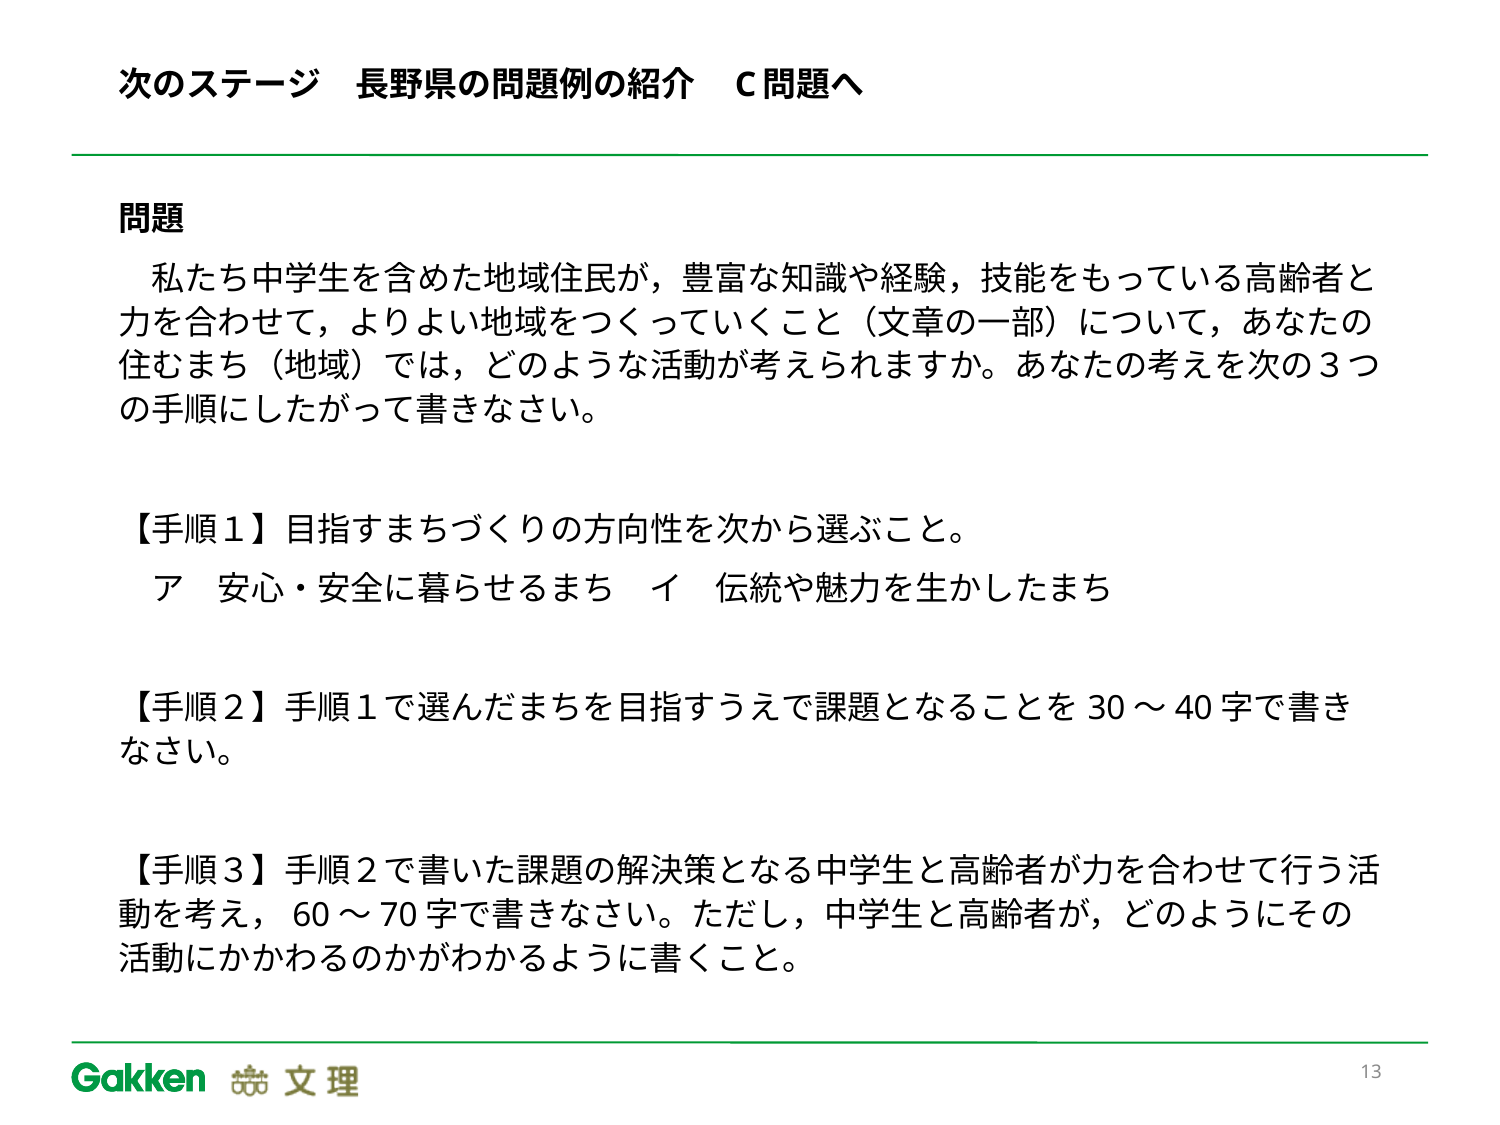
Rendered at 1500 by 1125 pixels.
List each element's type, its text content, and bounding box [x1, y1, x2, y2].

picture [71, 1062, 205, 1092]
picture [225, 1064, 379, 1099]
list 問題 私たち中学生を含めた地域住民が，豊富な知識や経験，技能をもっている高齢者と力を合わせて，よりよい地域をつくっていくこと（文章の一部）について，あなたの住むまち（地域）では，どのような活動が考えられますか。あなたの考えを次の３つの手順にしたがって書きなさい。 【手順１】目指すまちづくりの方向性を次から選ぶこと。 ア 安心・安全に暮らせるまち イ 伝統や魅力を生かしたまち 【手順２】手順１で選んだまちを目指すうえで課題となることを30～40字で書きなさい。 【手順３】手順２で書いた課題の解決策となる中学生と高齢者が力を合わせて行う活動を考え，60～70字で書きなさい。ただし，中学生と高齢者が，どのようにその活動にかかわるのかがわかるように書くこと。 [103, 185, 1397, 1001]
title 次のステージ 長野県の問題例の紹介 C問題へ [103, 59, 1397, 112]
slide_number 13 [1059, 1042, 1397, 1103]
